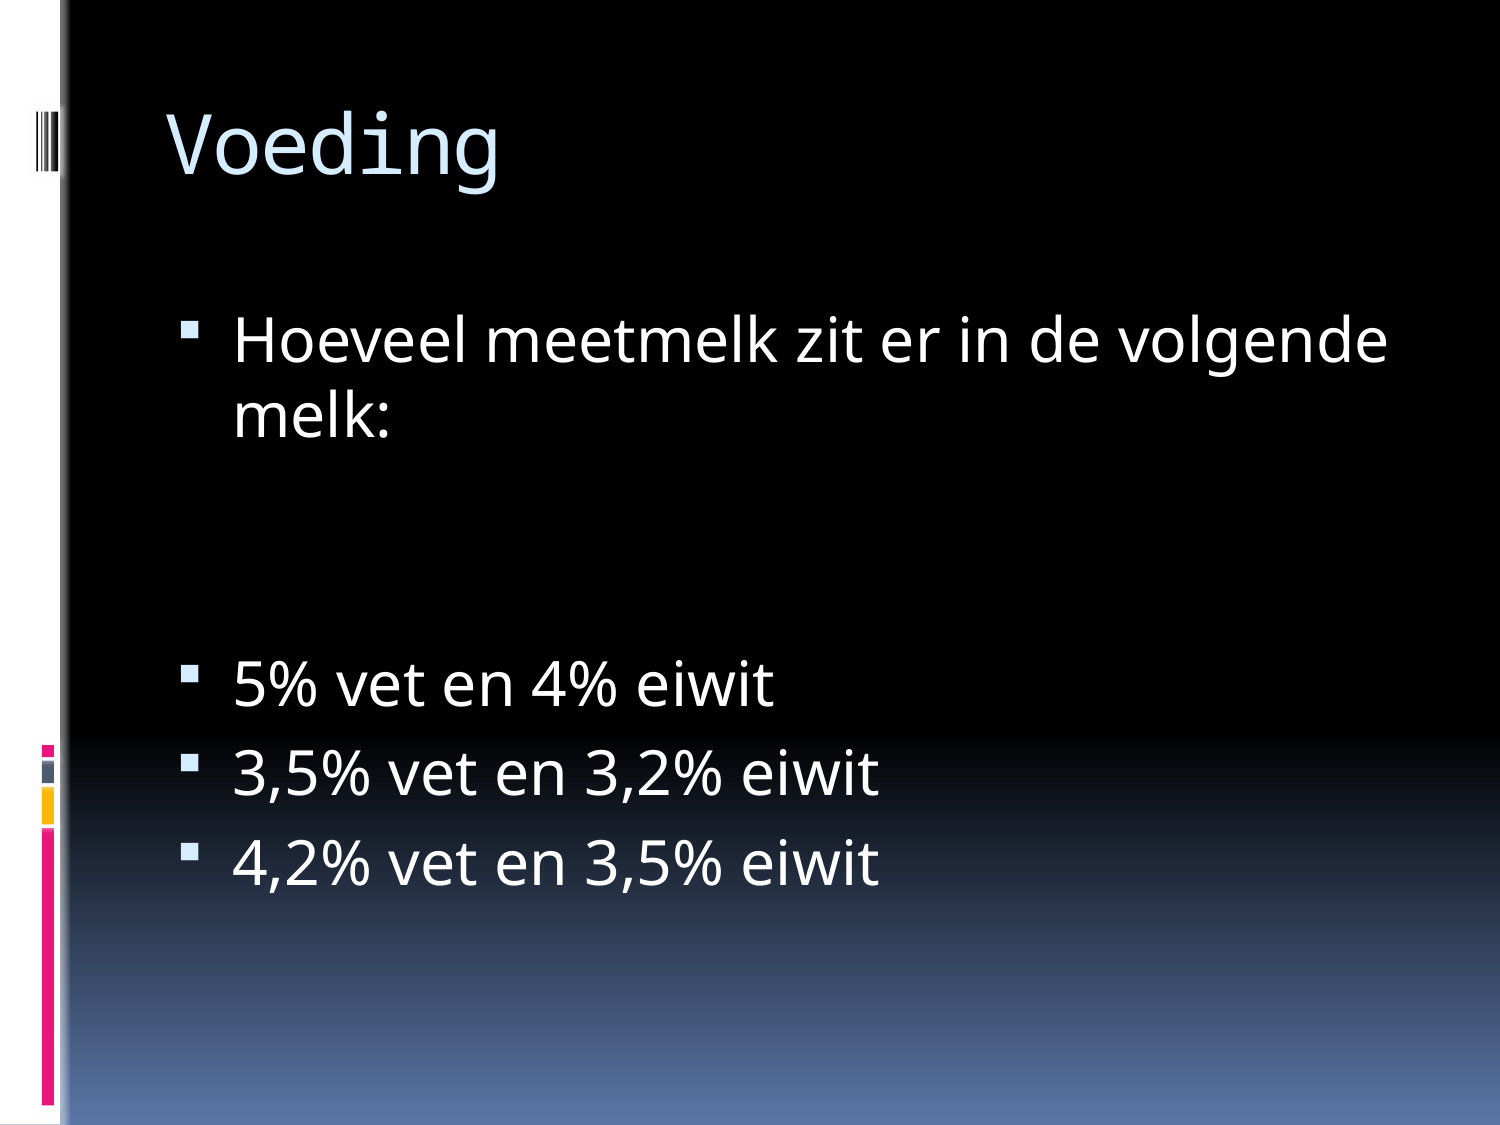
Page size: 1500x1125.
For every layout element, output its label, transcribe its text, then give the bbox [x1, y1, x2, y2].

list Hoeveel meetmelk zit er in de volgende melk: 5% vet en 4% eiwit 3,5% vet en 3,2% eiwit 4,2% vet en 3,5% eiwit [150, 292, 1425, 1043]
title Voeding [150, 83, 1425, 234]
